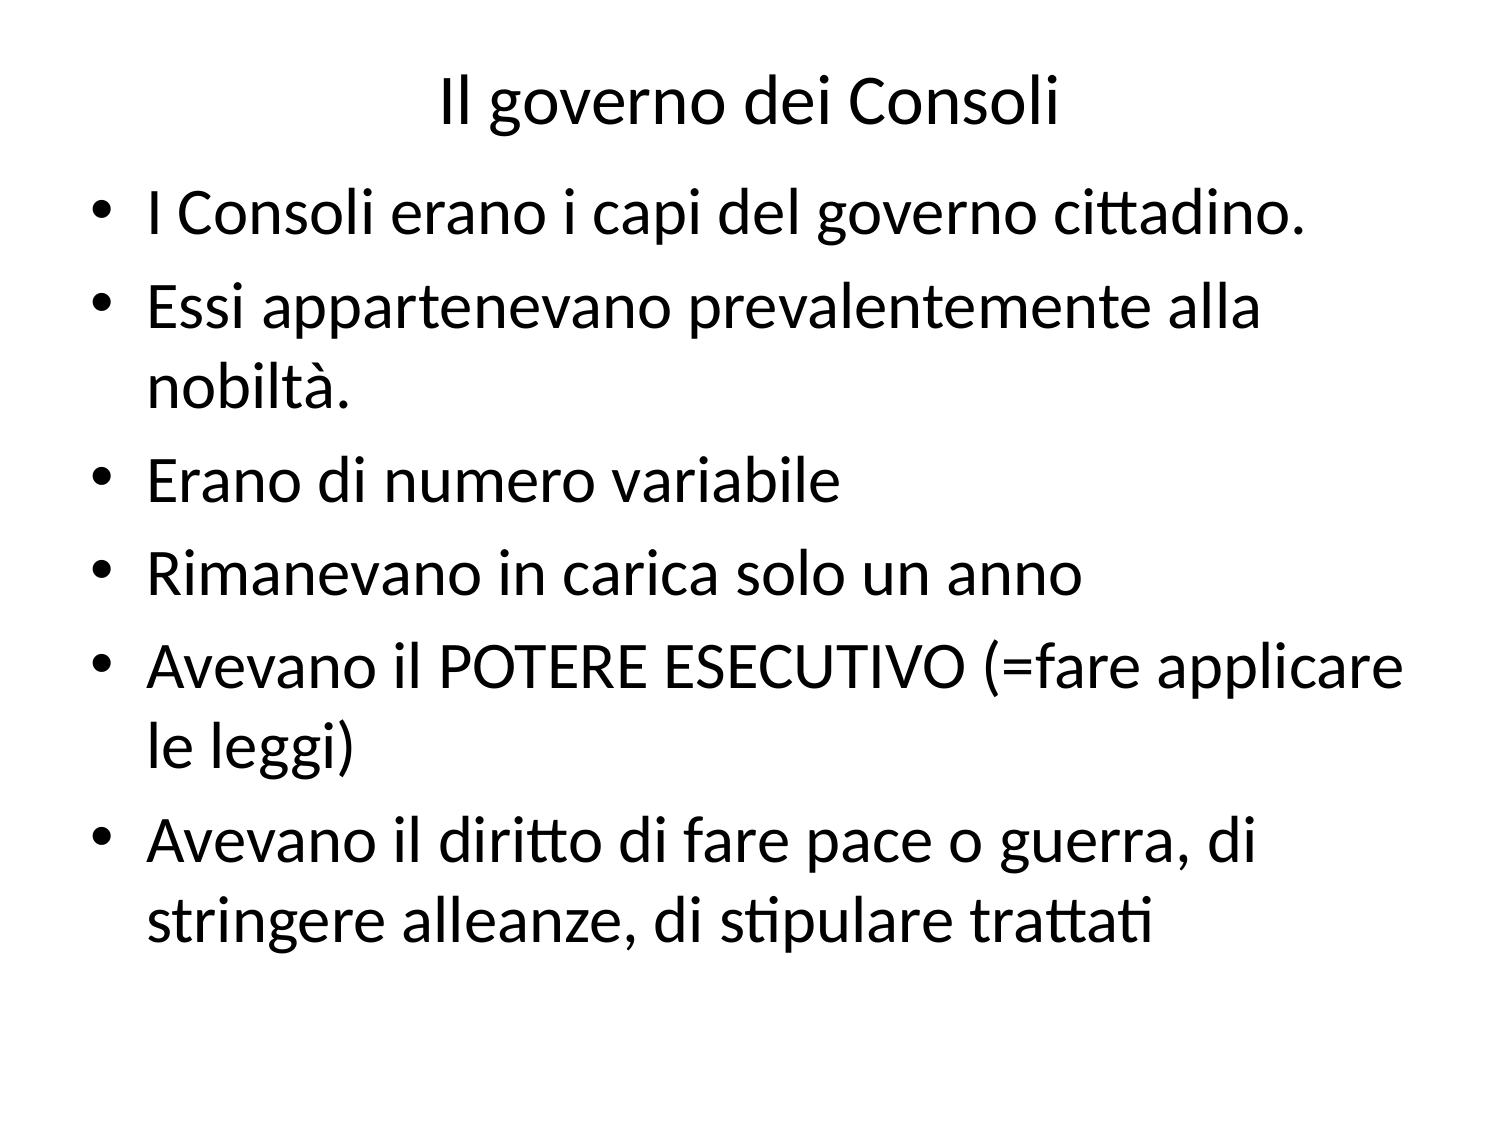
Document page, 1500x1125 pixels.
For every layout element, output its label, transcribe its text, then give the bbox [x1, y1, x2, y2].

title Il governo dei Consoli [75, 45, 1425, 160]
list I Consoli erano i capi del governo cittadino. Essi appartenevano prevalentemente alla nobiltà. Erano di numero variabile Rimanevano in carica solo un anno Avevano il POTERE ESECUTIVO (=fare applicare le leggi) Avevano il diritto di fare pace o guerra, di stringere alleanze, di stipulare trattati [75, 160, 1425, 1005]
